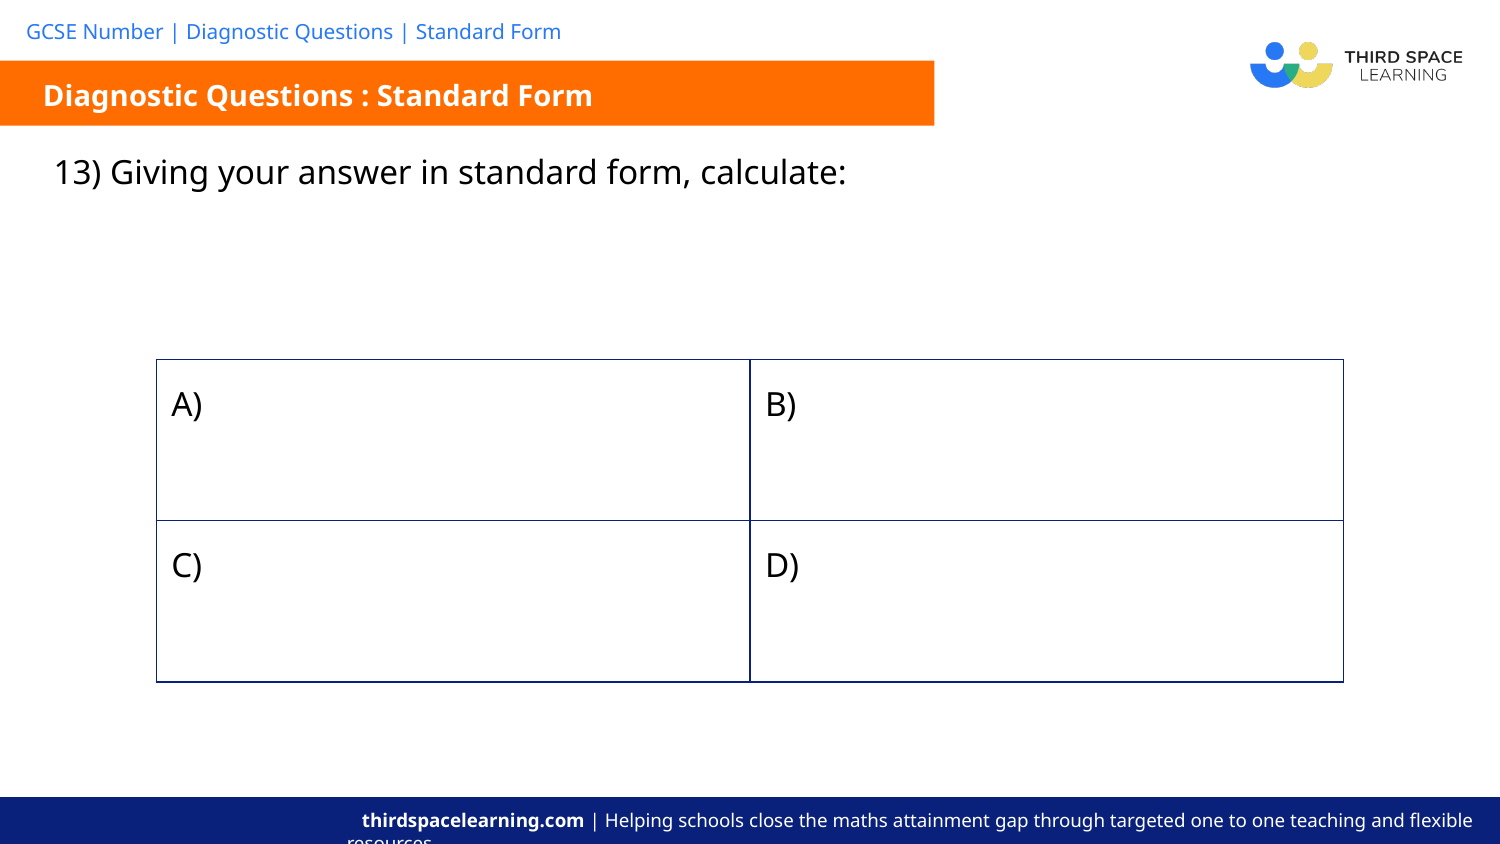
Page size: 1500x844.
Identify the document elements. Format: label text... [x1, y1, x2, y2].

text_box Diagnostic Questions : Standard Form [27, 61, 778, 127]
picture [1250, 33, 1465, 99]
